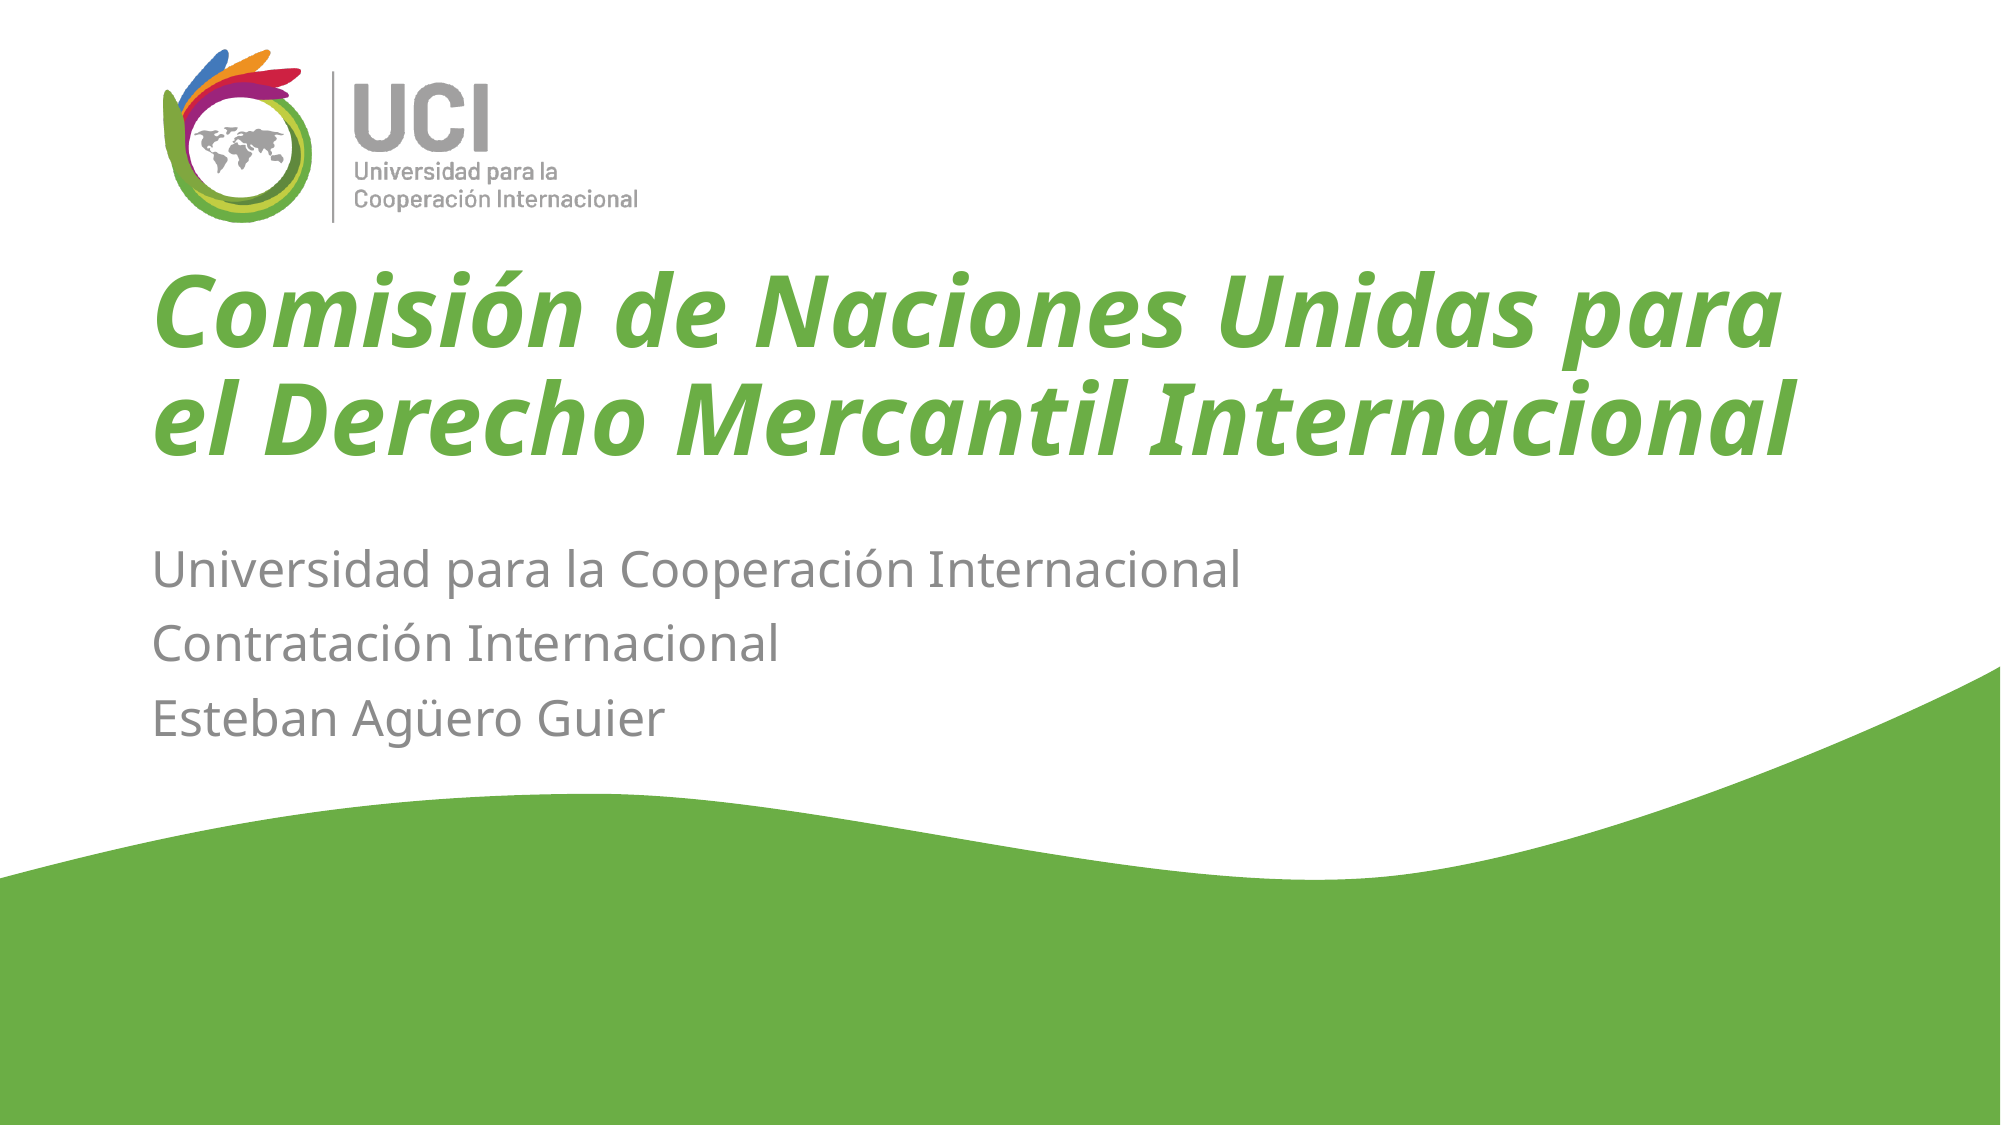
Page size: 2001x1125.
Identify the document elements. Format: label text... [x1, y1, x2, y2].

title Comisión de Naciones Unidas para el Derecho Mercantil Internacional [136, 245, 1862, 485]
list Universidad para la Cooperación Internacional Contratación Internacional Esteban Agüero Guier [136, 536, 1862, 783]
picture [136, 15, 663, 245]
